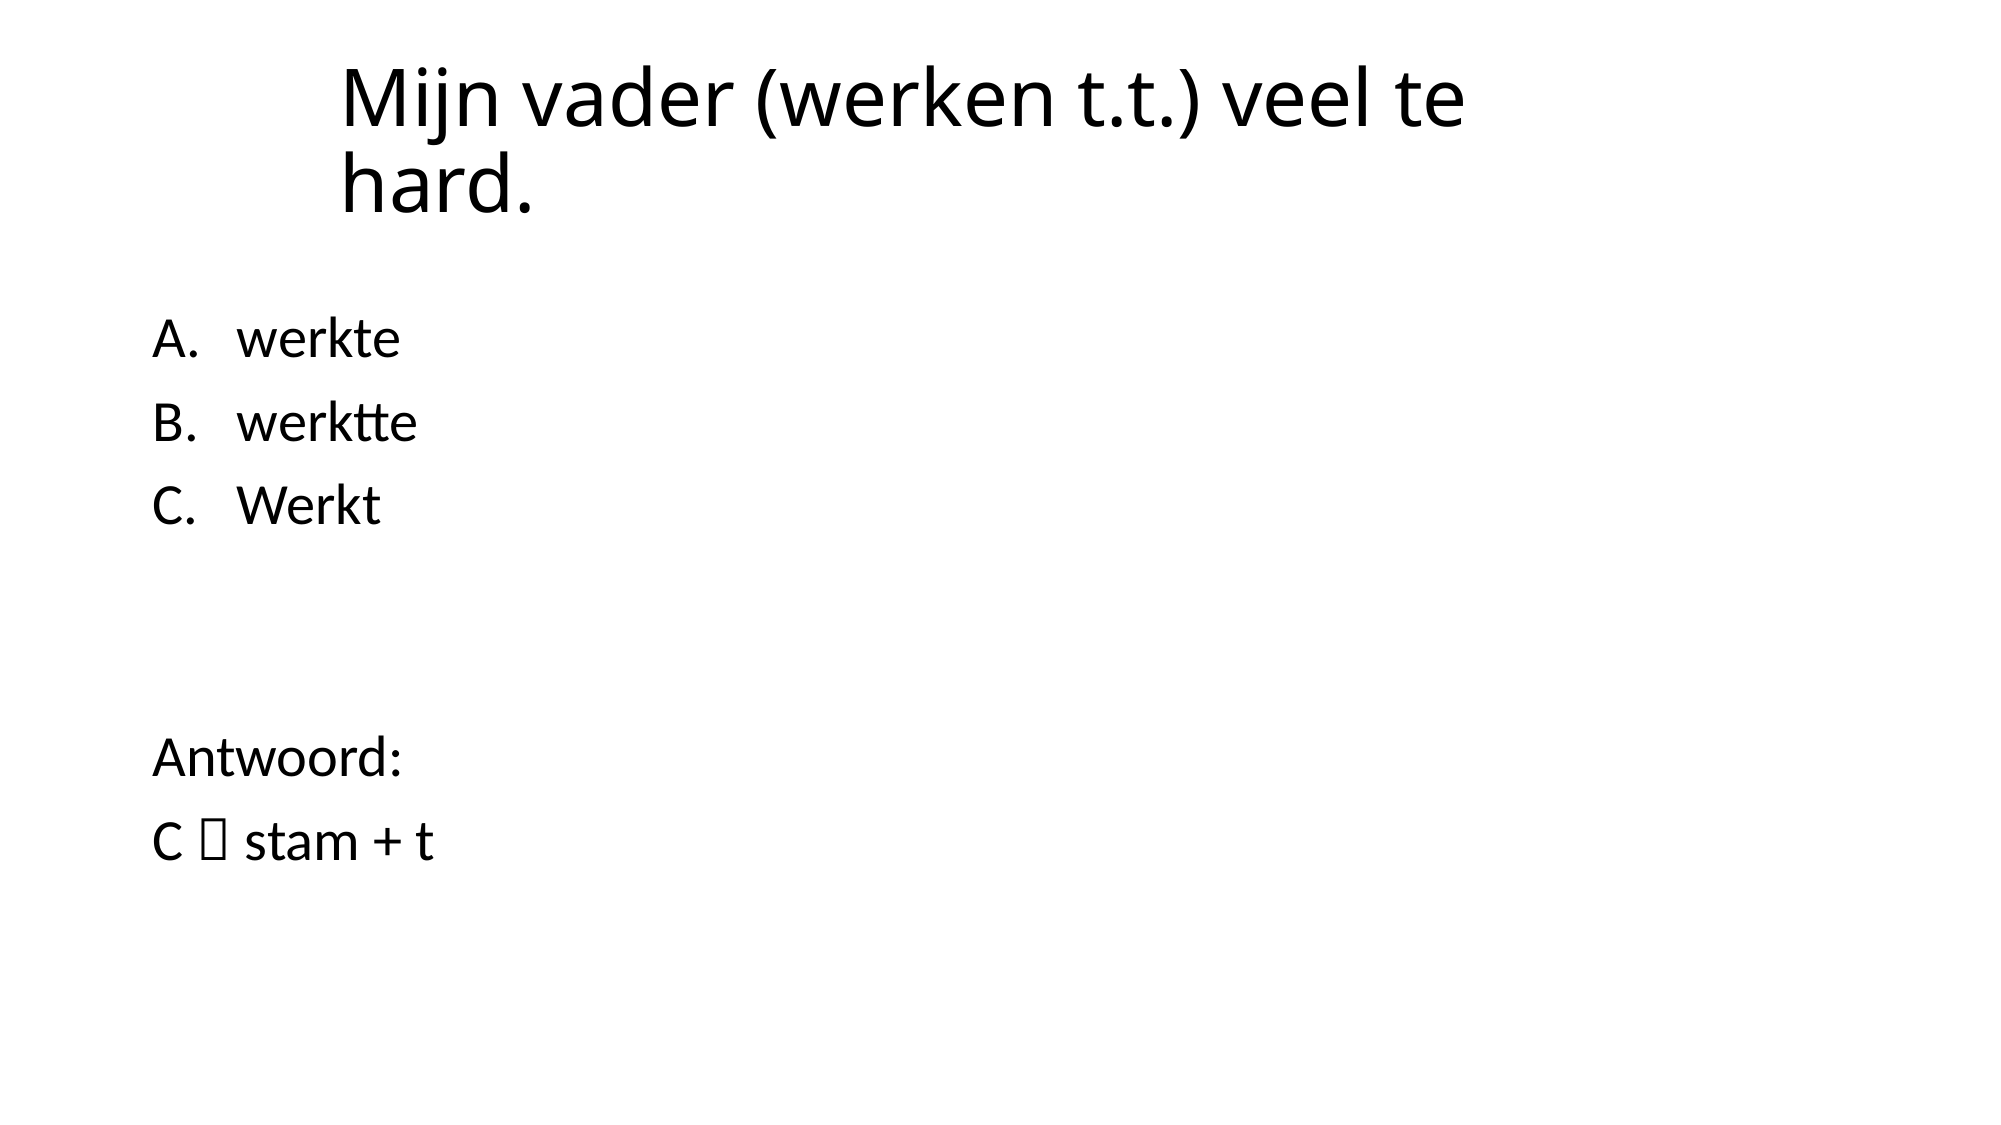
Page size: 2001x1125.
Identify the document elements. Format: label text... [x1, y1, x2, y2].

list werkte werktte Werkt Antwoord: C  stam + t [137, 299, 1863, 1014]
title Mijn vader (werken t.t.) veel te hard. [324, 50, 1675, 238]
